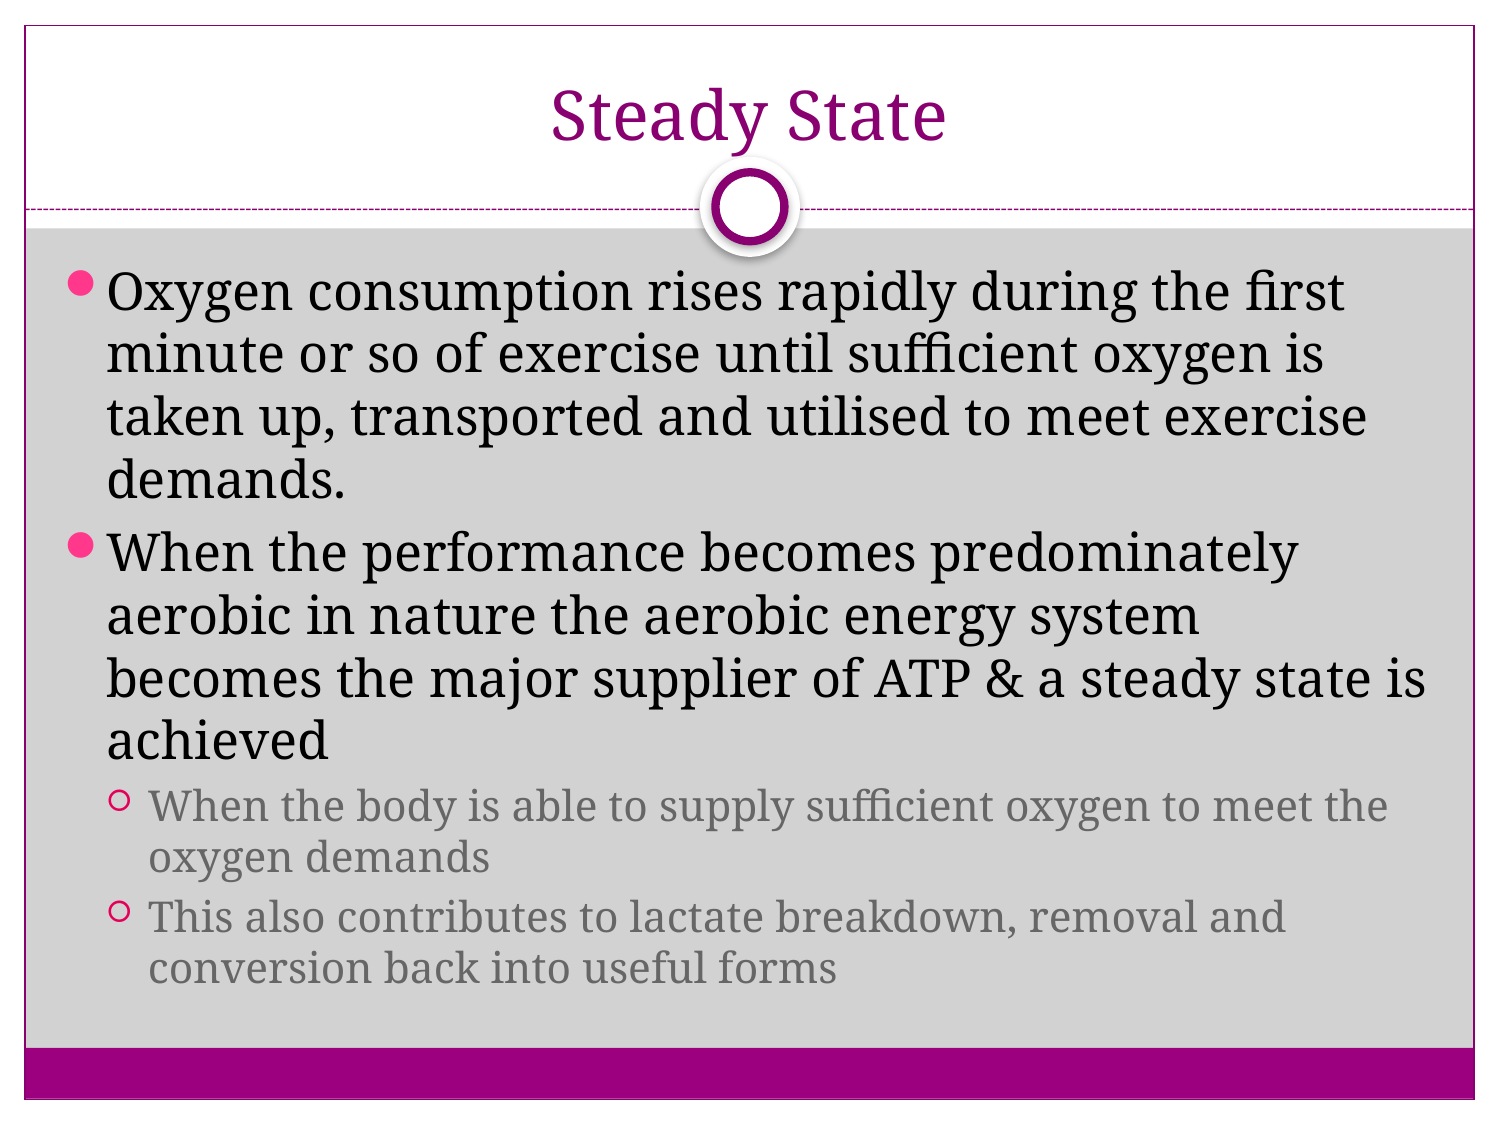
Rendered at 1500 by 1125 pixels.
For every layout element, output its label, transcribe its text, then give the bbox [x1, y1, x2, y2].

list Oxygen consumption rises rapidly during the first minute or so of exercise until sufficient oxygen is taken up, transported and utilised to meet exercise demands. When the performance becomes predominately aerobic in nature the aerobic energy system becomes the major supplier of ATP & a steady state is achieved When the body is able to supply sufficient oxygen to meet the oxygen demands This also contributes to lactate breakdown, removal and conversion back into useful forms [49, 250, 1445, 1001]
title Steady State [49, 37, 1450, 162]
